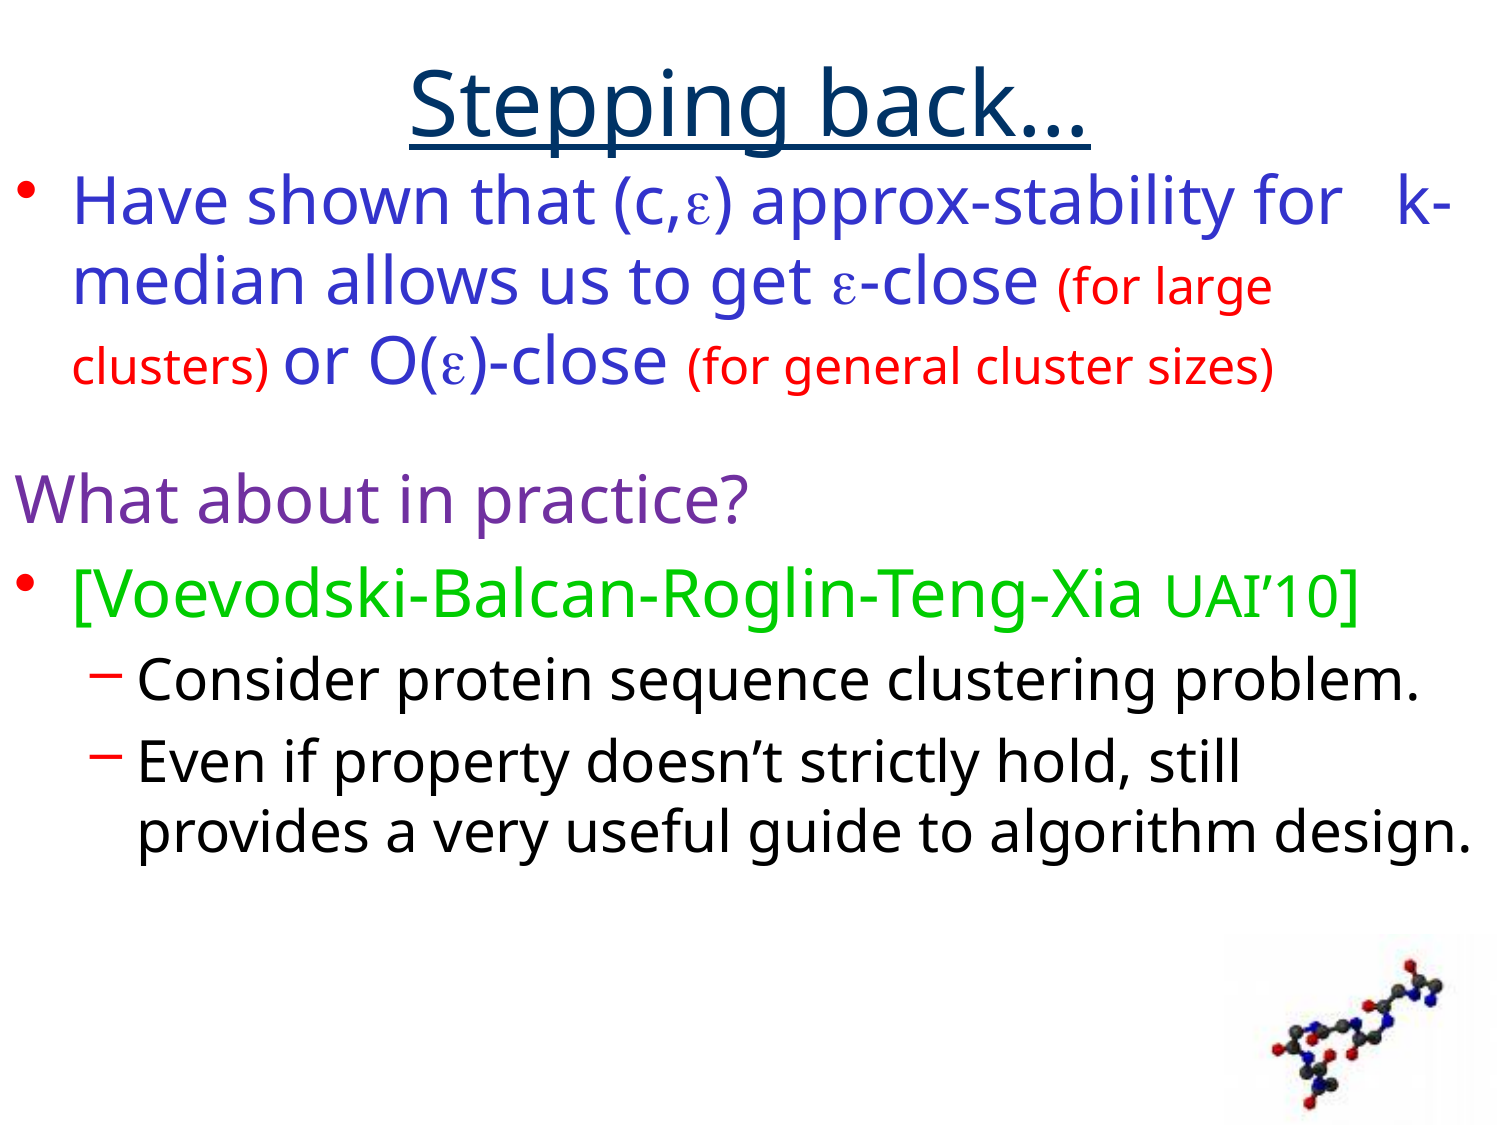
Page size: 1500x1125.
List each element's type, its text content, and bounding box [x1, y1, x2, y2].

picture [1224, 934, 1497, 1125]
title Stepping back… [0, 24, 1500, 149]
text_box What about in practice? [Voevodski-Balcan-Roglin-Teng-Xia UAI’10] Consider protein sequence clustering problem. Even if property doesn’t strictly hold, still provides a very useful guide to algorithm design. [0, 449, 1500, 1050]
text_box Have shown that (c,) approx-stability for k-median allows us to get -close (for large clusters) or O()-close (for general cluster sizes) [0, 149, 1500, 425]
